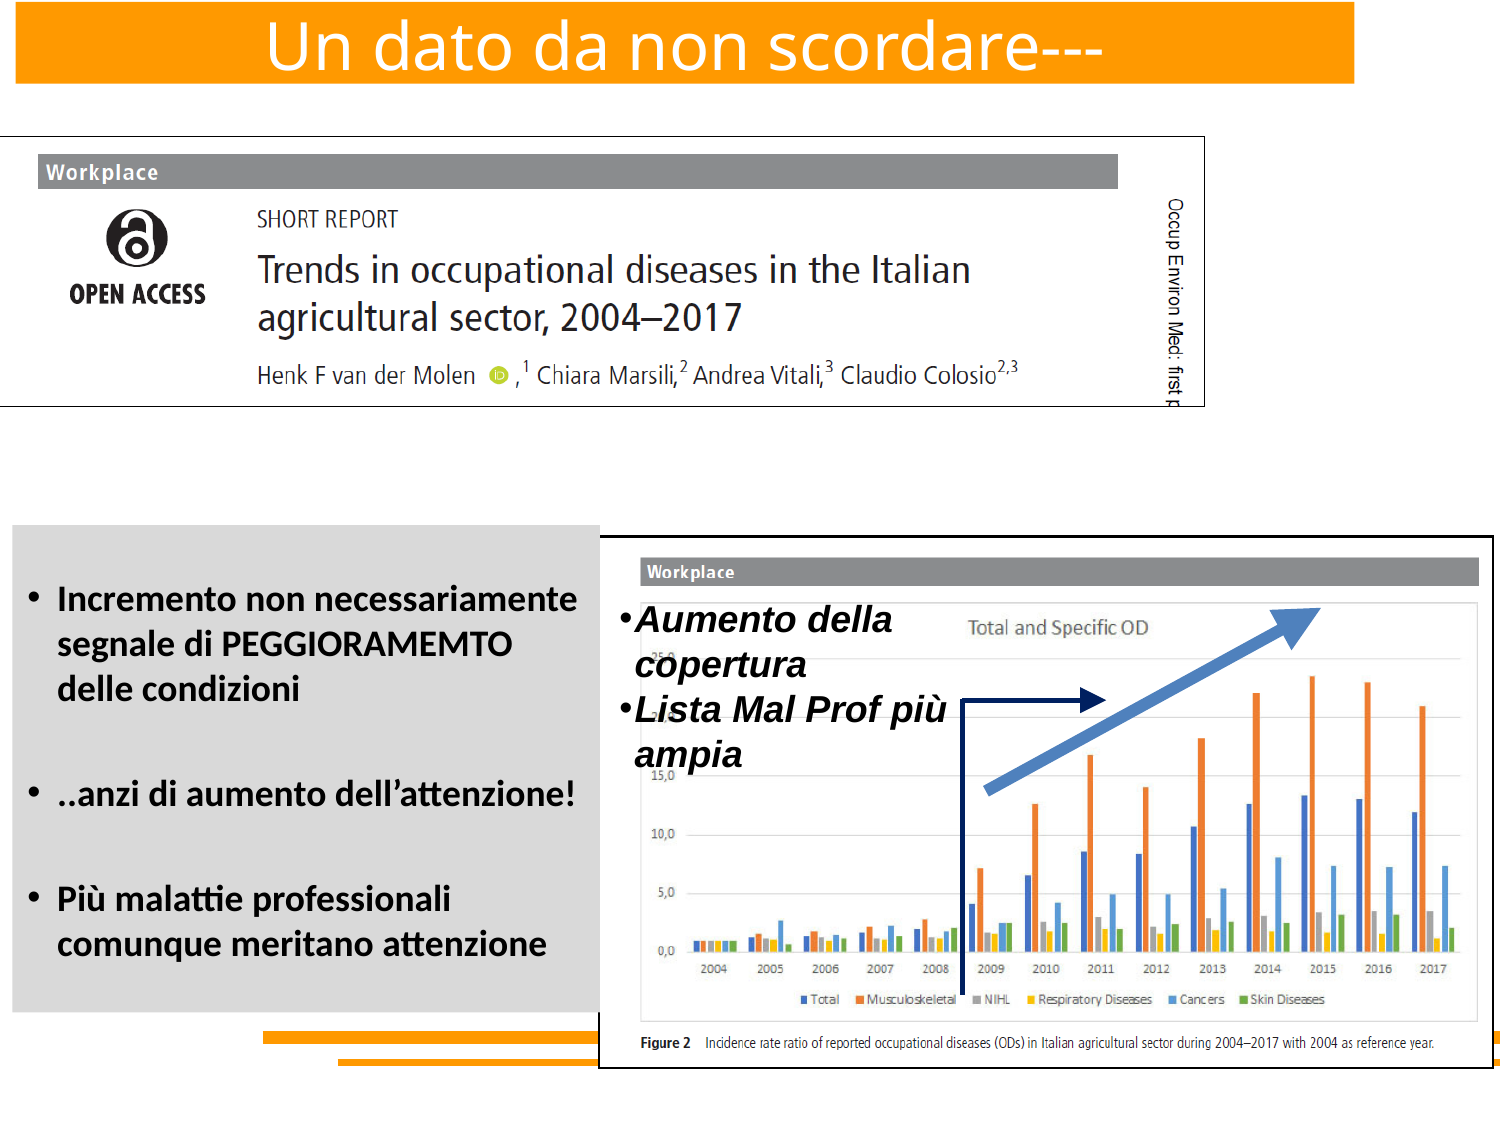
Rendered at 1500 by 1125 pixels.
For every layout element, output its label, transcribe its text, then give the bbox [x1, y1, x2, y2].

picture [0, 137, 1205, 407]
text_box Incremento non necessariamente segnale di PEGGIORAMEMTO delle condizioni ..anzi di aumento dell’attenzione! Più malattie professionali comunque meritano attenzione [12, 525, 600, 1013]
picture [599, 537, 1493, 1068]
text_box Un dato da non scordare--- [15, 1, 1355, 84]
